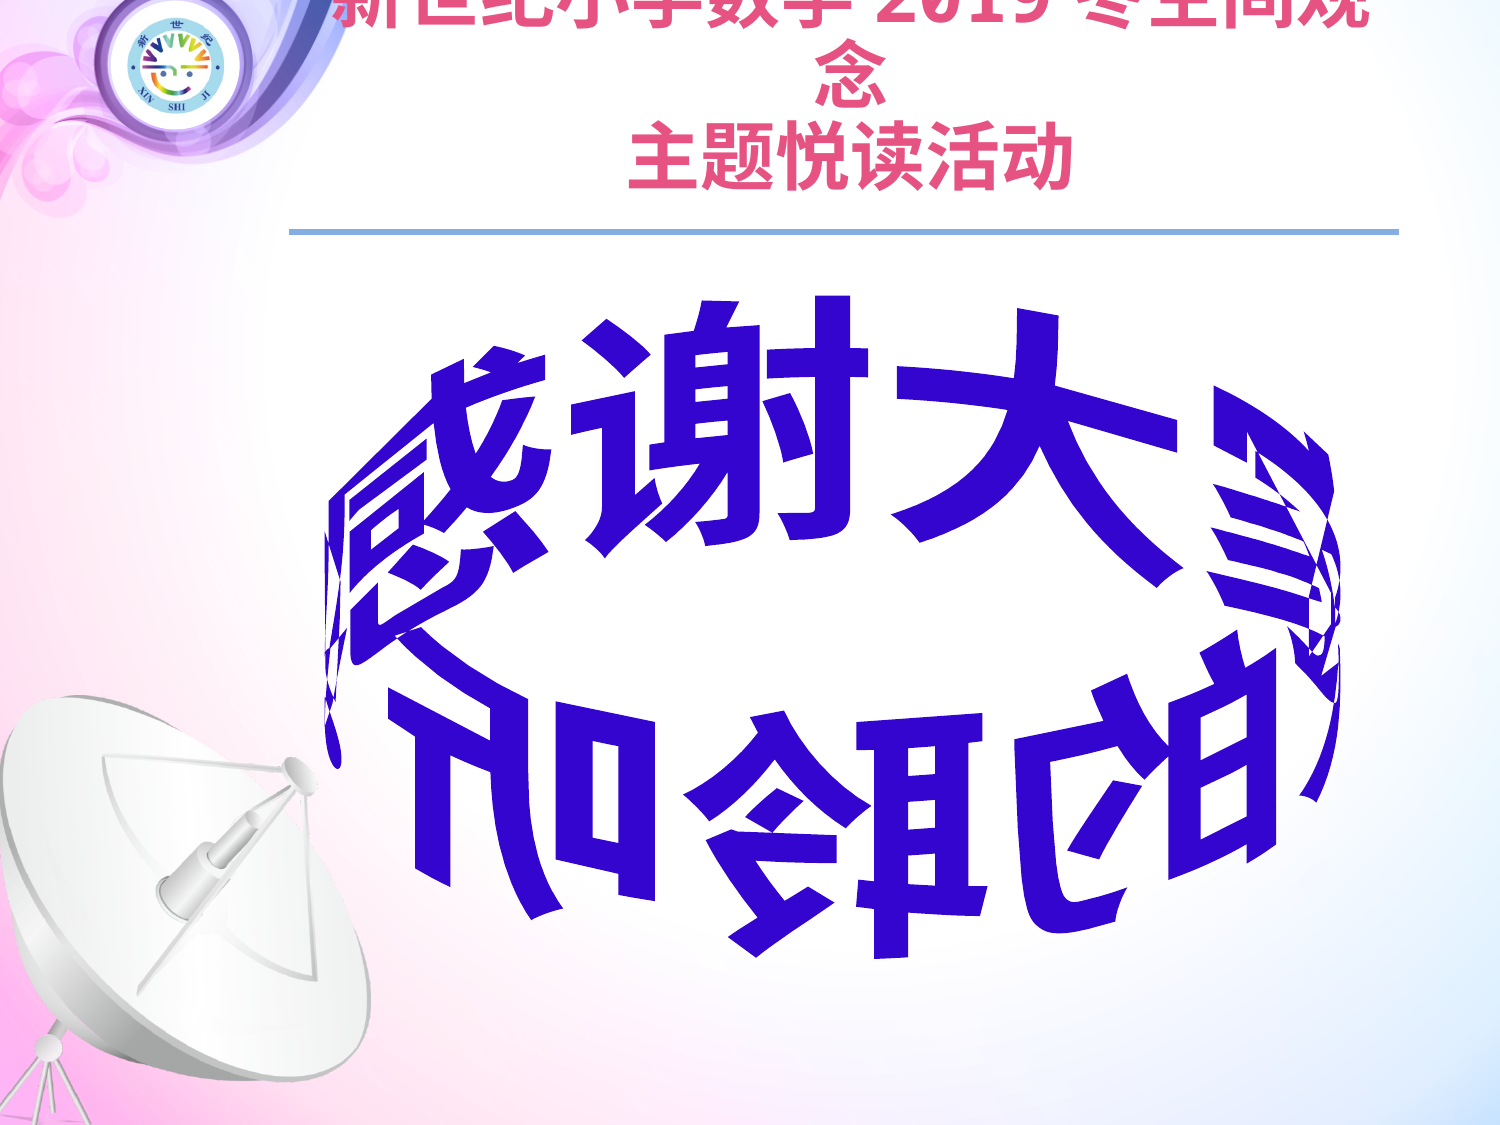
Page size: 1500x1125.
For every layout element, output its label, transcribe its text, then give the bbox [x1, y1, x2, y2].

text_box 感谢大家的聆听！ [324, 345, 552, 695]
text_box 新世纪小学数学2019冬空间观念 主题悦读活动 [289, 93, 1412, 209]
picture [0, 0, 1500, 1125]
